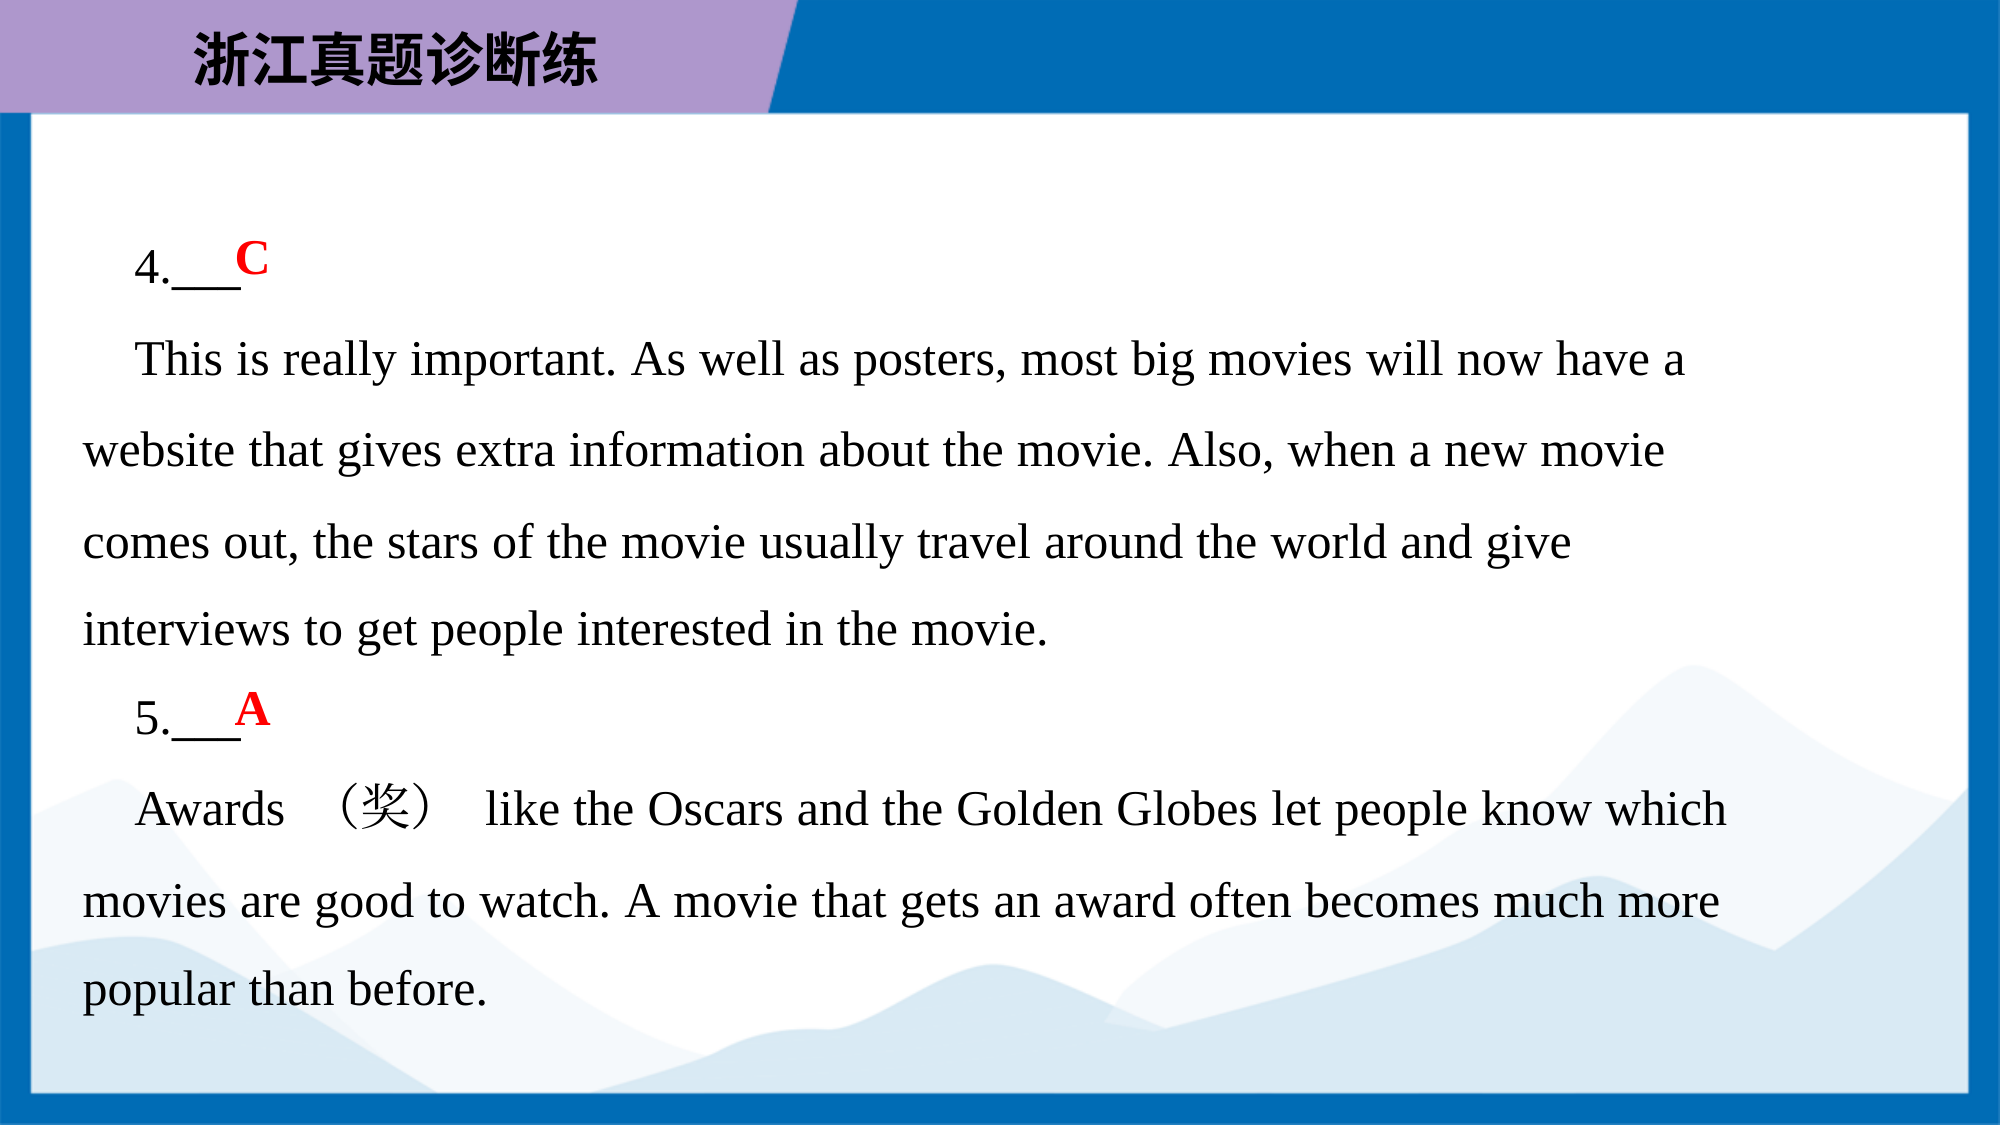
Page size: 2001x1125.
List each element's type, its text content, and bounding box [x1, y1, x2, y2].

text_box 5.___ Awards （奖） like the Oscars and the Golden Globes let people know which movies are good to watch. A movie that gets an award often becomes much more popular than before. [82, 652, 1917, 1006]
text_box A [216, 647, 289, 727]
picture [0, 0, 2000, 1125]
text_box 4.___ This is really important. As well as posters, most big movies will now have a website that gives extra information about the movie. Also, when a new movie comes out, the stars of the movie usually travel around the world and give interviews to get people interested in the movie. [82, 201, 1917, 647]
text_box C [216, 197, 289, 276]
